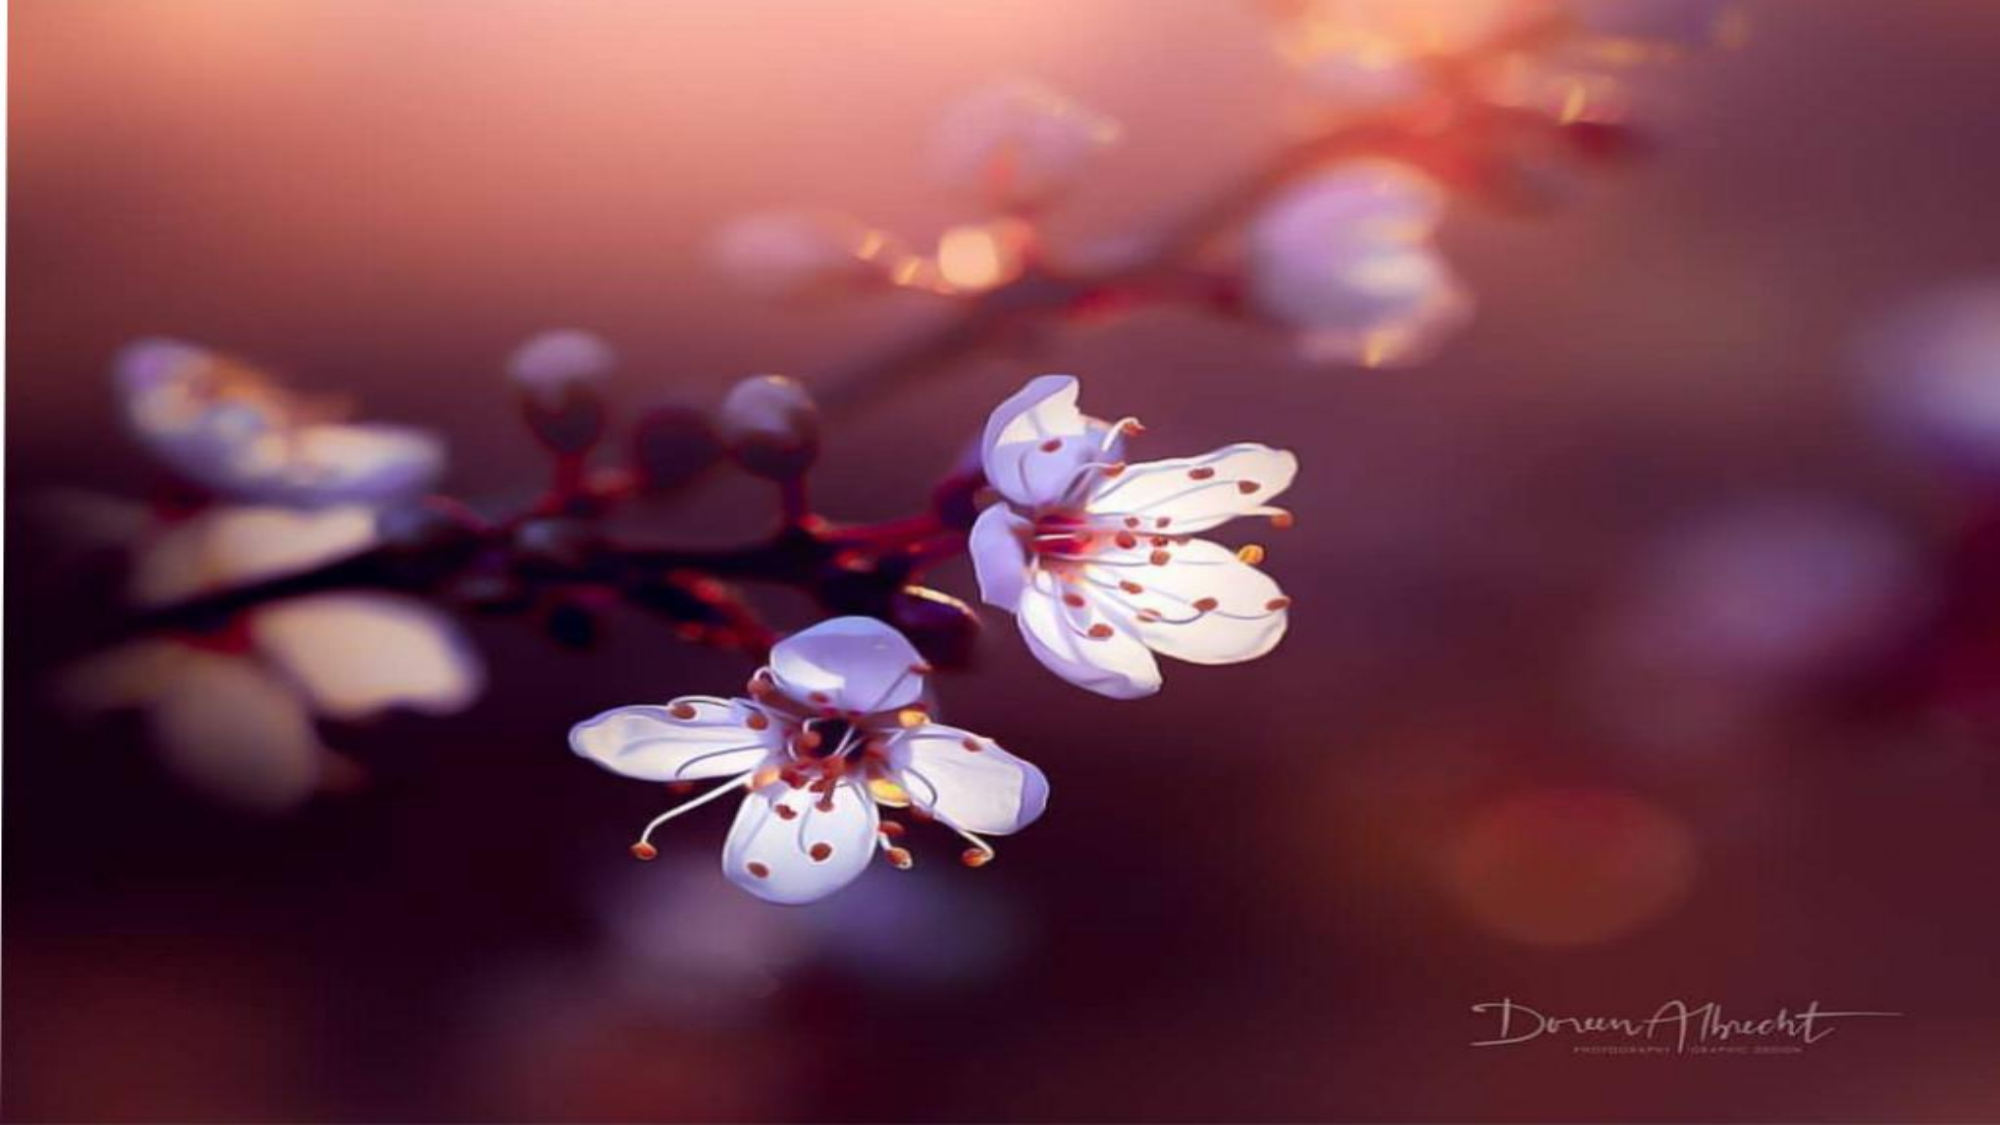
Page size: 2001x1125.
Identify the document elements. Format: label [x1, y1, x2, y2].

list [0, 0, 2000, 1125]
